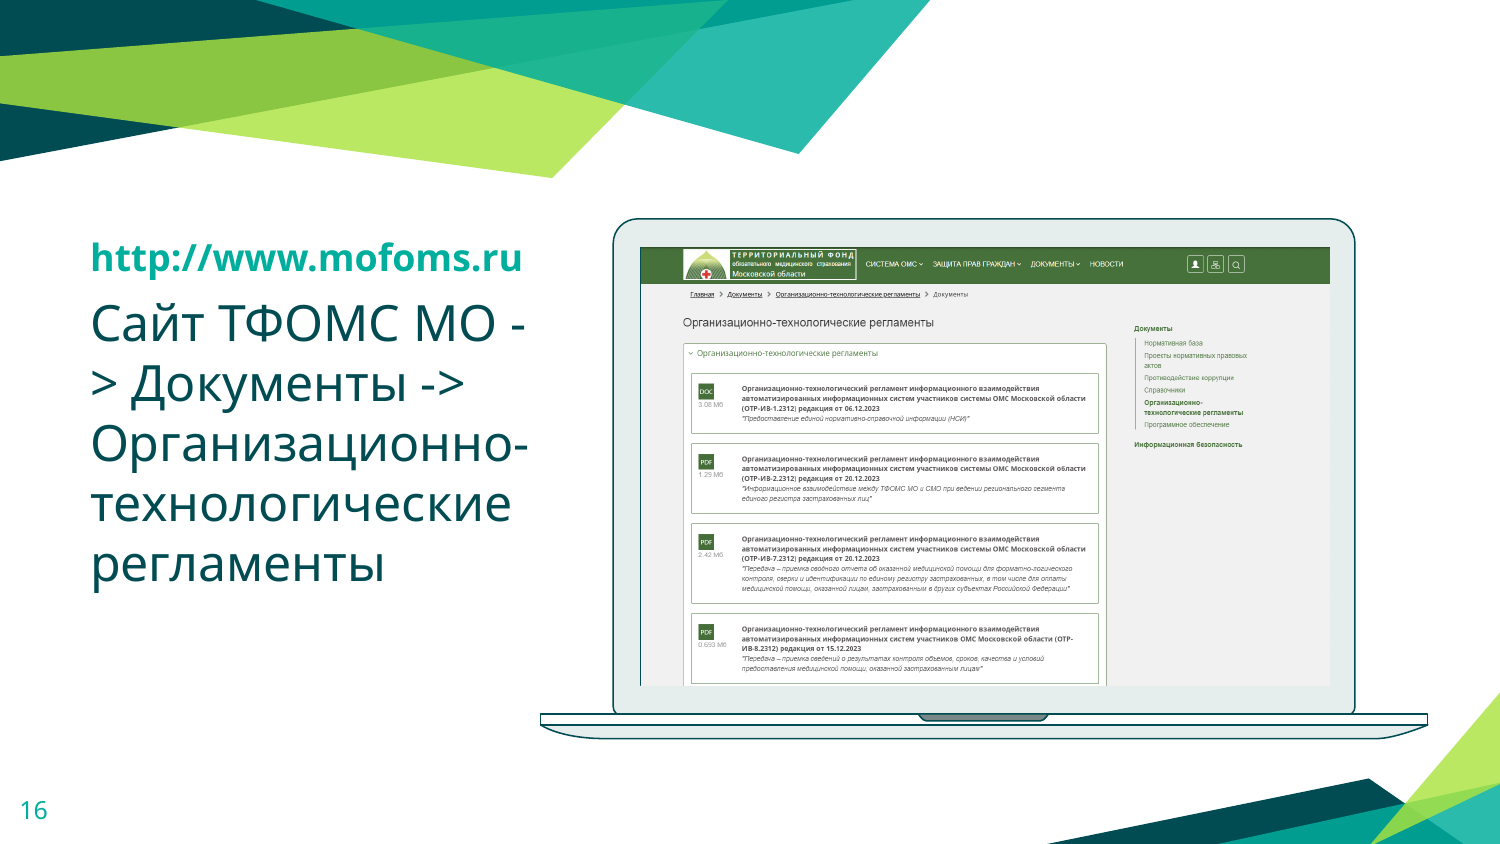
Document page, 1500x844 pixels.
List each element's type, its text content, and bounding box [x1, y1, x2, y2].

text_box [540, 218, 1428, 739]
picture [641, 247, 1330, 686]
list http://www.mofoms.ru Сайт ТФОМС МО -> Документы -> Организационно-технологические регламенты [75, 218, 570, 764]
slide_number 16 [4, 779, 95, 844]
